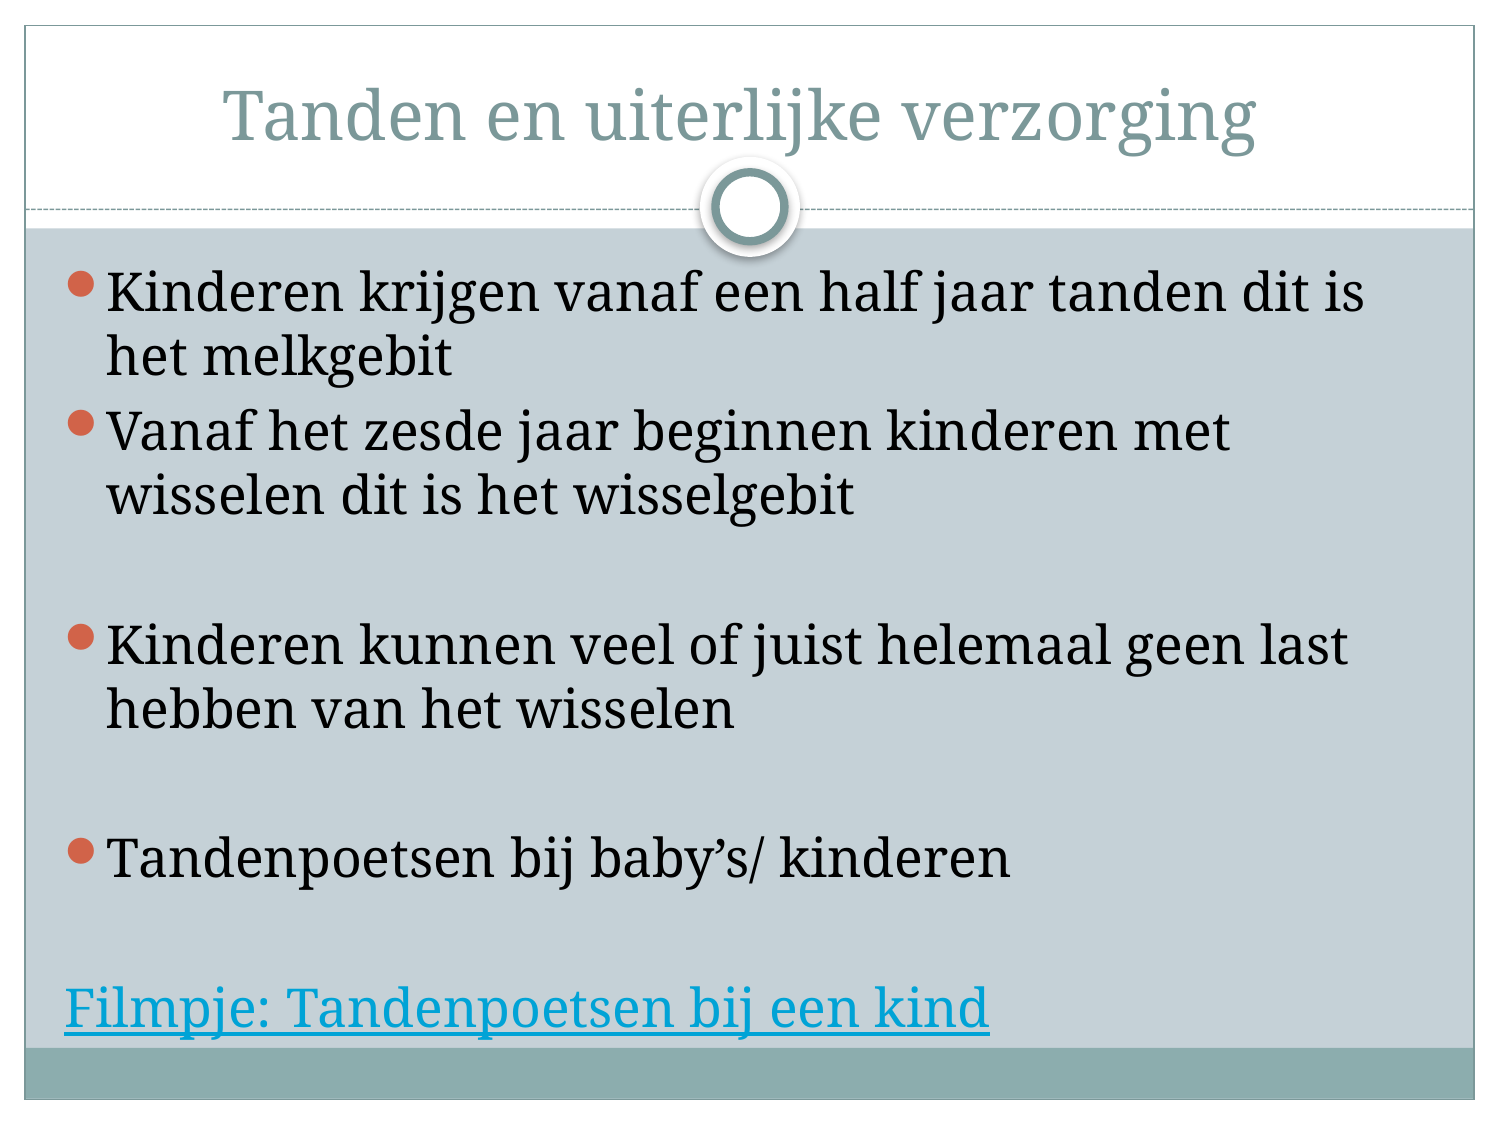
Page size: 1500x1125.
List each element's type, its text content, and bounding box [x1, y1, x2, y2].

list Kinderen krijgen vanaf een half jaar tanden dit is het melkgebit Vanaf het zesde jaar beginnen kinderen met wisselen dit is het wisselgebit Kinderen kunnen veel of juist helemaal geen last hebben van het wisselen Tandenpoetsen bij baby’s/ kinderen Filmpje: Tandenpoetsen bij een kind [49, 250, 1445, 1059]
title Tanden en uiterlijke verzorging [49, 37, 1450, 162]
